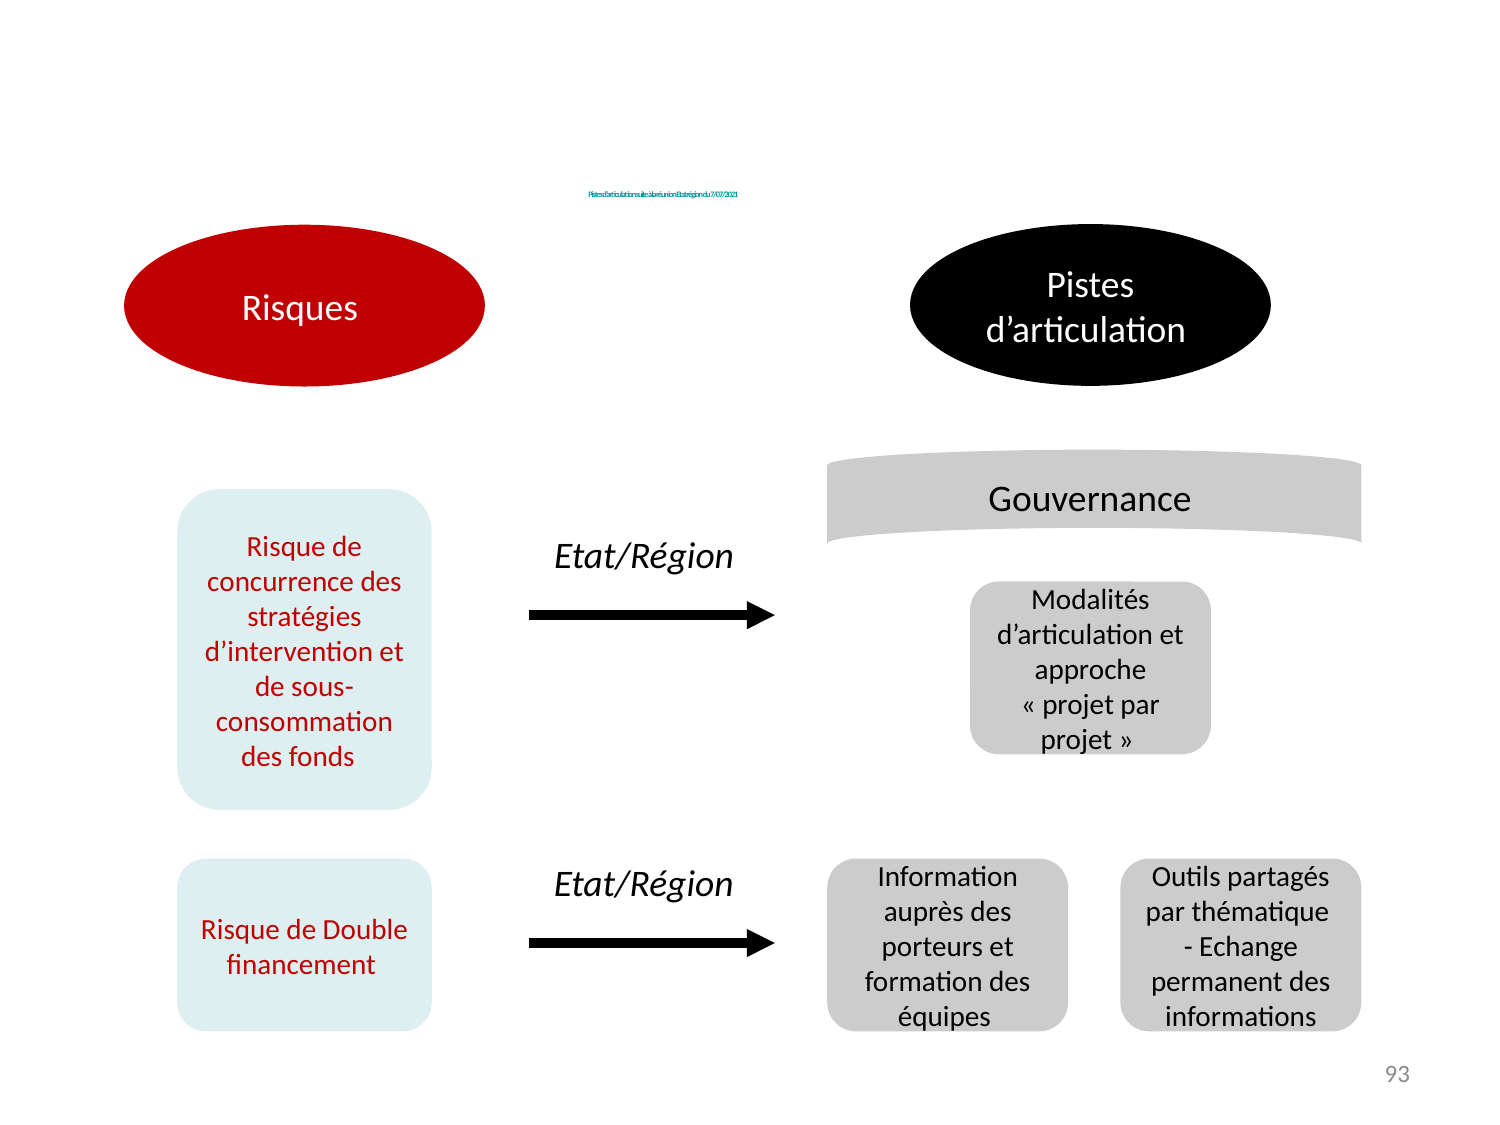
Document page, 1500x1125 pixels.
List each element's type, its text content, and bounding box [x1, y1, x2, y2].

title Pistes d’articulation suite à la réunion Etat région du 7/07/2021 [32, 179, 1295, 237]
text_box Etat/Région [537, 851, 750, 912]
text_box Information auprès des porteurs et formation des équipes [823, 855, 1072, 1035]
slide_number 93 [1074, 1042, 1425, 1103]
text_box Pistes d’articulation [909, 223, 1272, 387]
text_box Etat/Région [537, 524, 751, 584]
text_box Risque de Double financement [173, 855, 436, 1035]
text_box Modalités d’articulation et approche « projet par projet » [966, 577, 1215, 758]
text_box Risques [123, 224, 486, 387]
text_box Outils partagés par thématique - Echange permanent des informations [1116, 855, 1365, 1035]
text_box Gouvernance [823, 446, 1365, 547]
text_box Risque de concurrence des stratégies d’intervention et de sous-consommation des fonds [173, 485, 436, 814]
